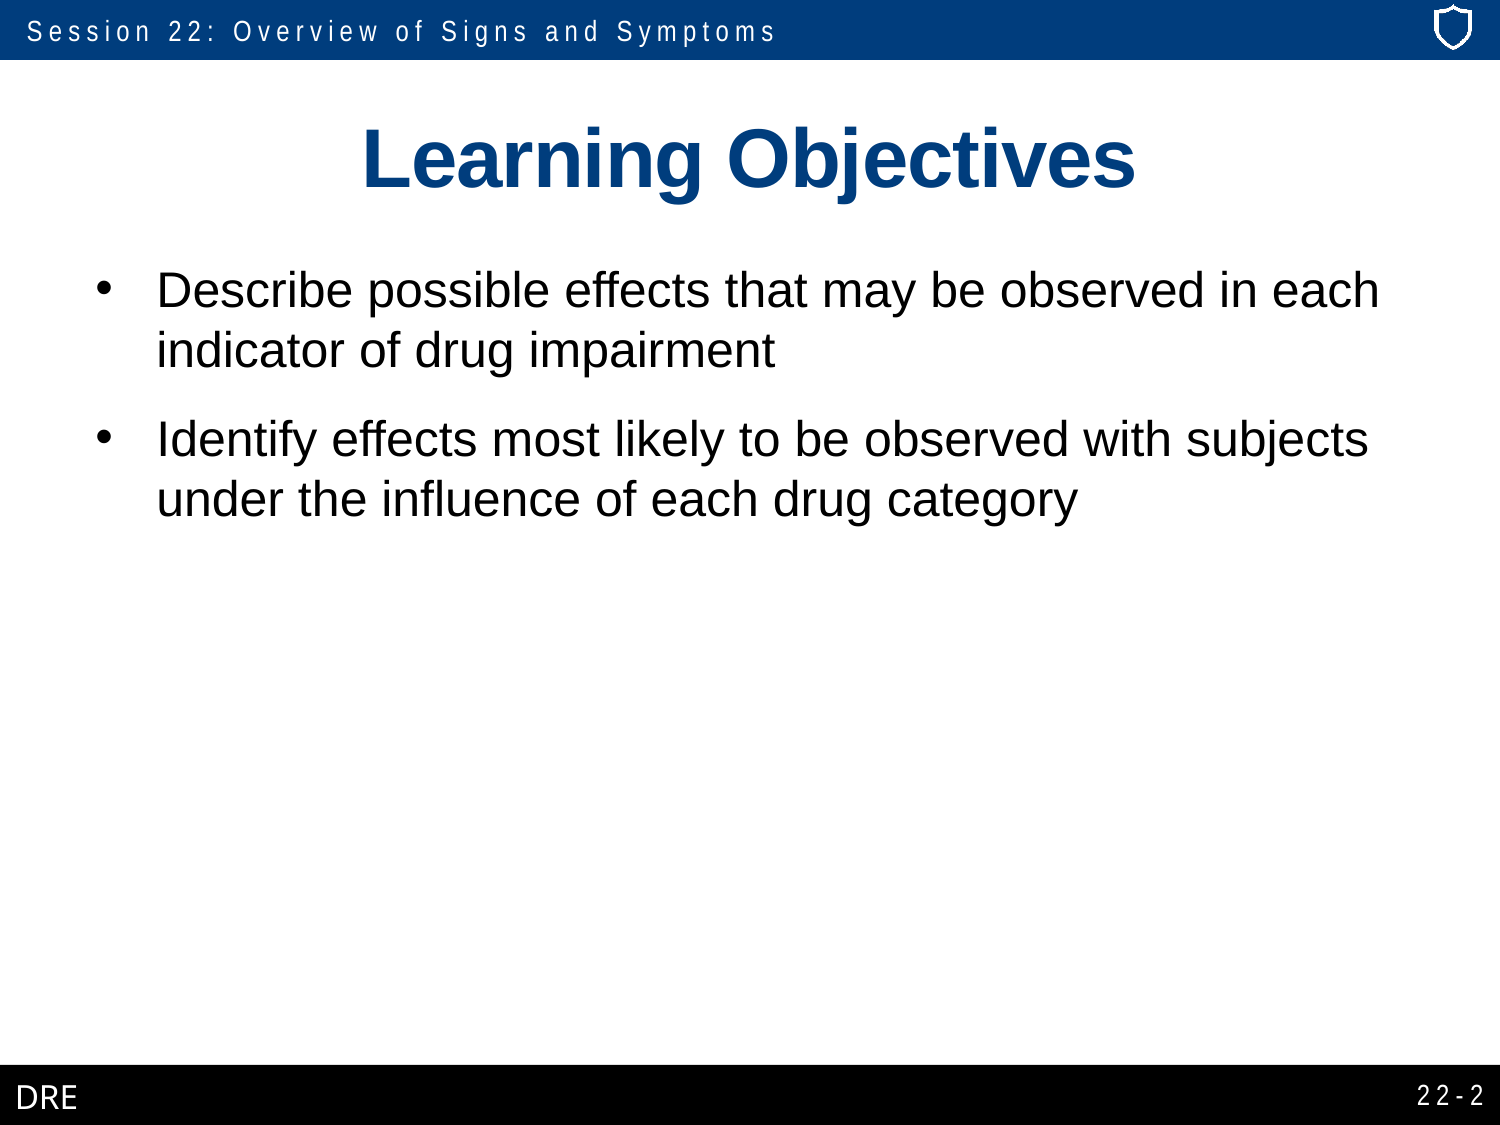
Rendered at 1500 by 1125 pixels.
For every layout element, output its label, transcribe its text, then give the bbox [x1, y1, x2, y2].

title Learning Objectives [50, 87, 1450, 213]
list Describe possible effects that may be observed in each indicator of drug impairment Identify effects most likely to be observed with subjects under the influence of each drug category [62, 249, 1458, 1000]
slide_number 22-2 [1218, 1063, 1499, 1124]
picture [1434, 4, 1472, 50]
